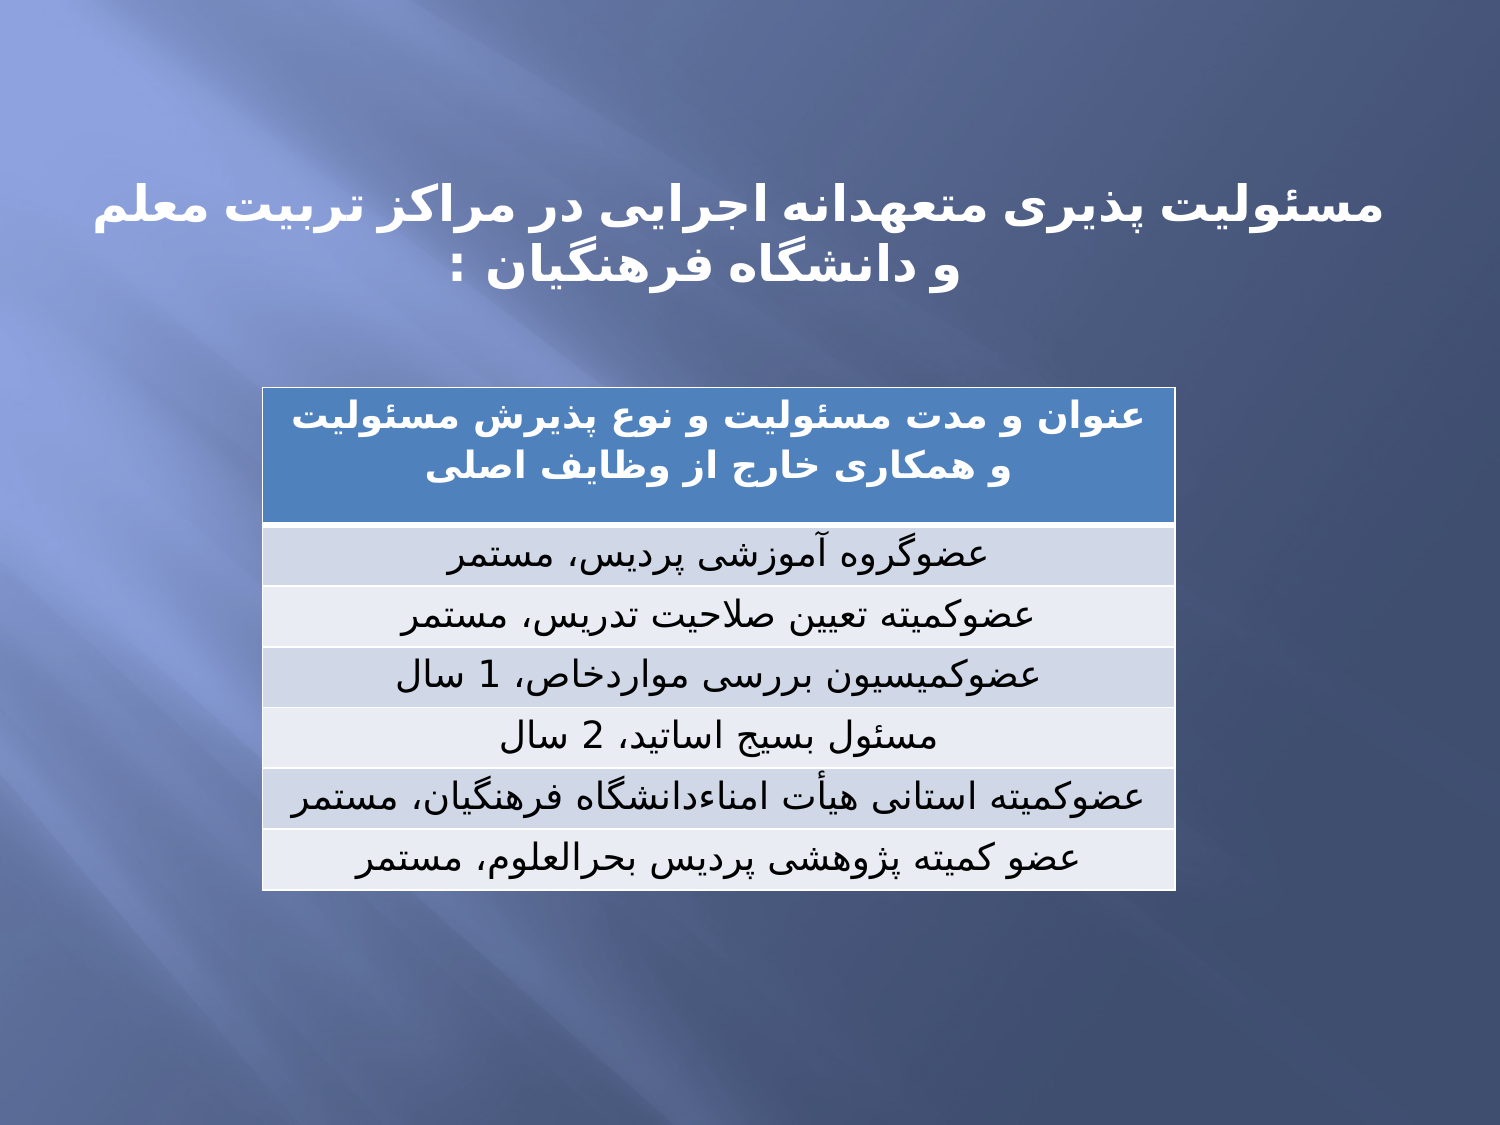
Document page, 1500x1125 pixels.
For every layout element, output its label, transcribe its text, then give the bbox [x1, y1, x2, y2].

table_cell عضو کمیته پژوهشی پردیس بحرالعلوم، مستمر [263, 830, 1174, 889]
table_cell مسئول بسیج اساتید، 2 سال [263, 708, 1174, 767]
table_header عنوان و مدت مسئولیت و نوع پذیرش مسئولیت و همکاری خارج از وظایف اصلی [263, 388, 1174, 522]
table_cell عضوکمیته استانی هیأت امناءدانشگاه فرهنگیان، مستمر [263, 769, 1174, 828]
table_cell عضوکمیته تعیین صلاحیت تدریس، مستمر [263, 587, 1174, 646]
list مسئولیت پذیری متعهدانه اجرایی در مراکز تربیت معلم و دانشگاه فرهنگیان : [75, 93, 1425, 1038]
table_cell عضوکمیسیون بررسی مواردخاص، 1 سال [263, 648, 1174, 707]
table_cell عضوگروه آموزشی پردیس، مستمر [263, 528, 1174, 585]
